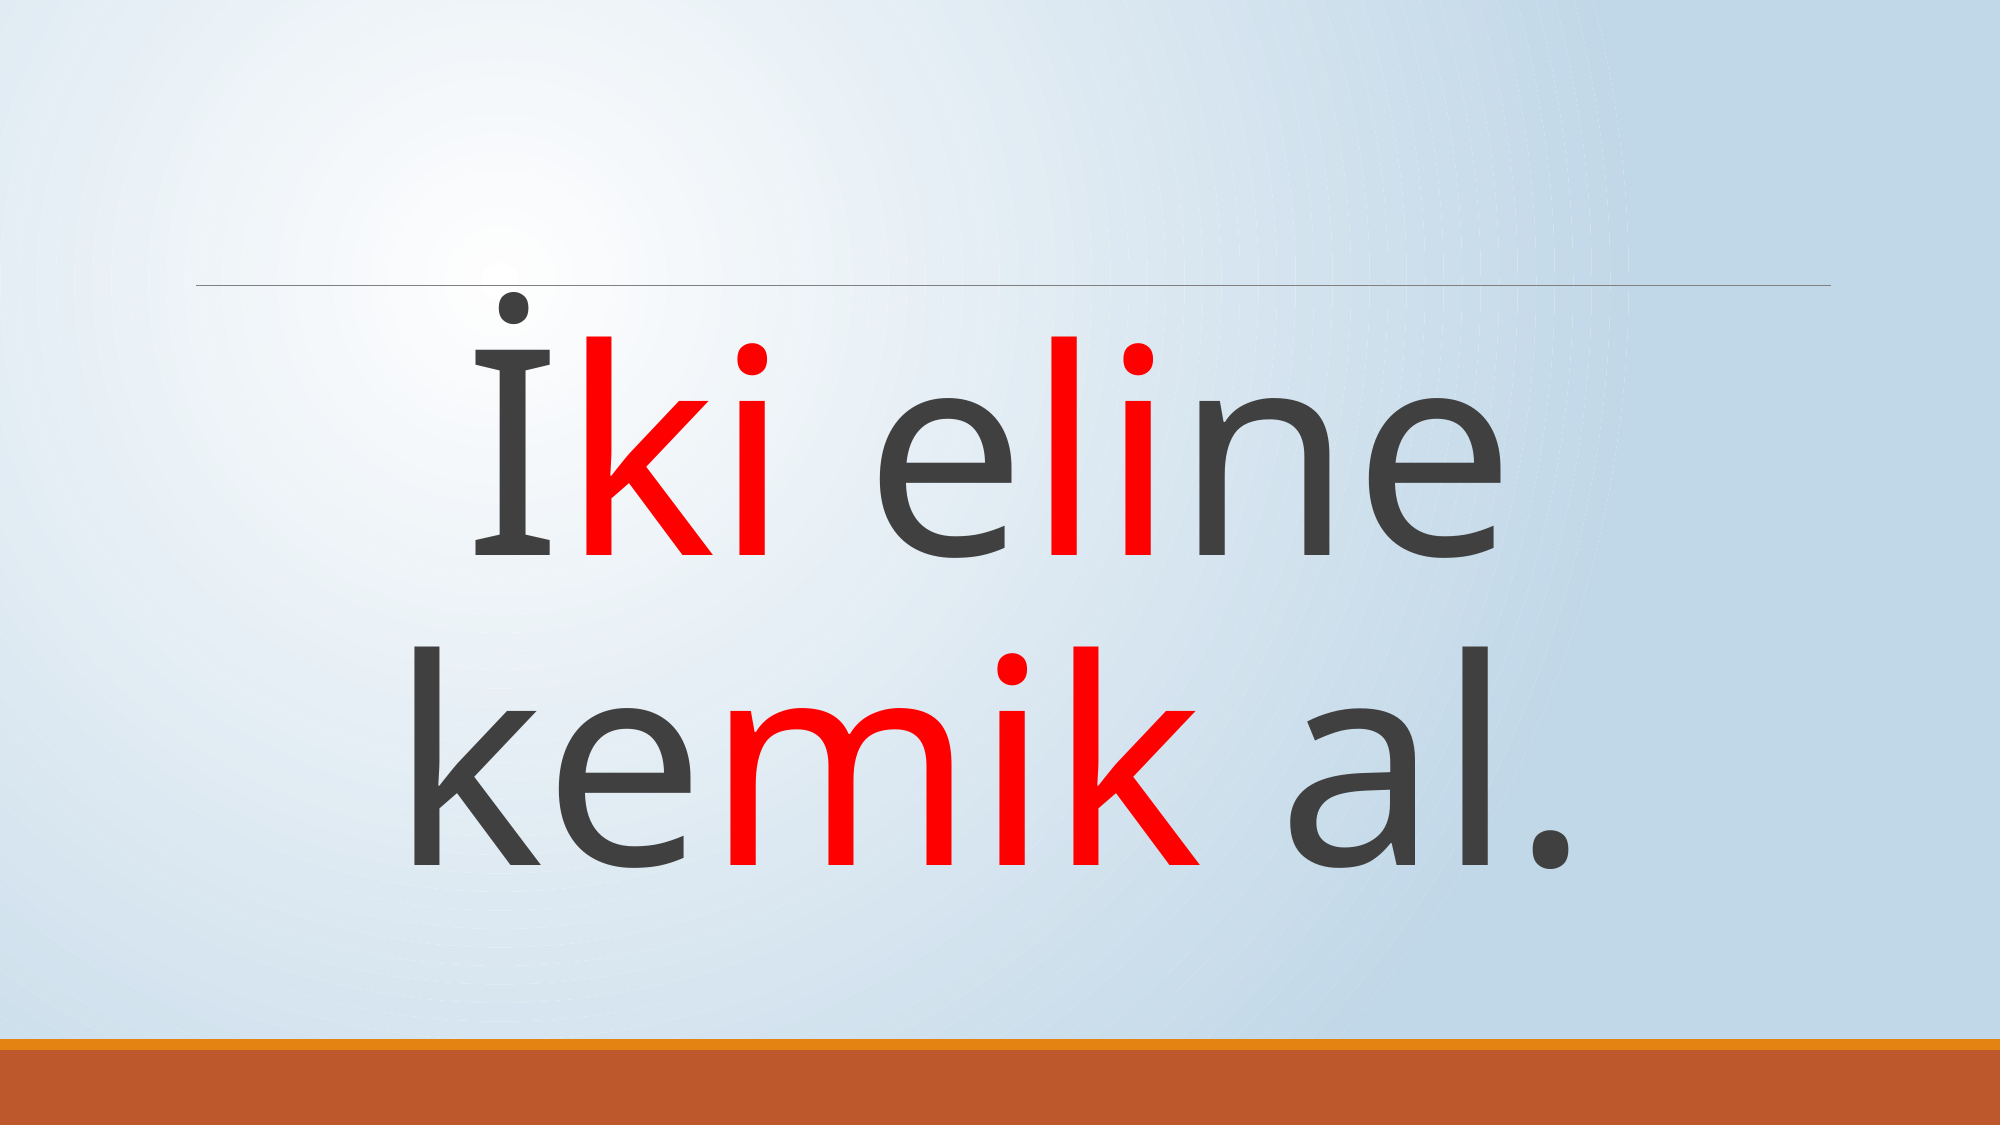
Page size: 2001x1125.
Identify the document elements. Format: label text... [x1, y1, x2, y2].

list İki eline kemik al. [34, 299, 1946, 1014]
